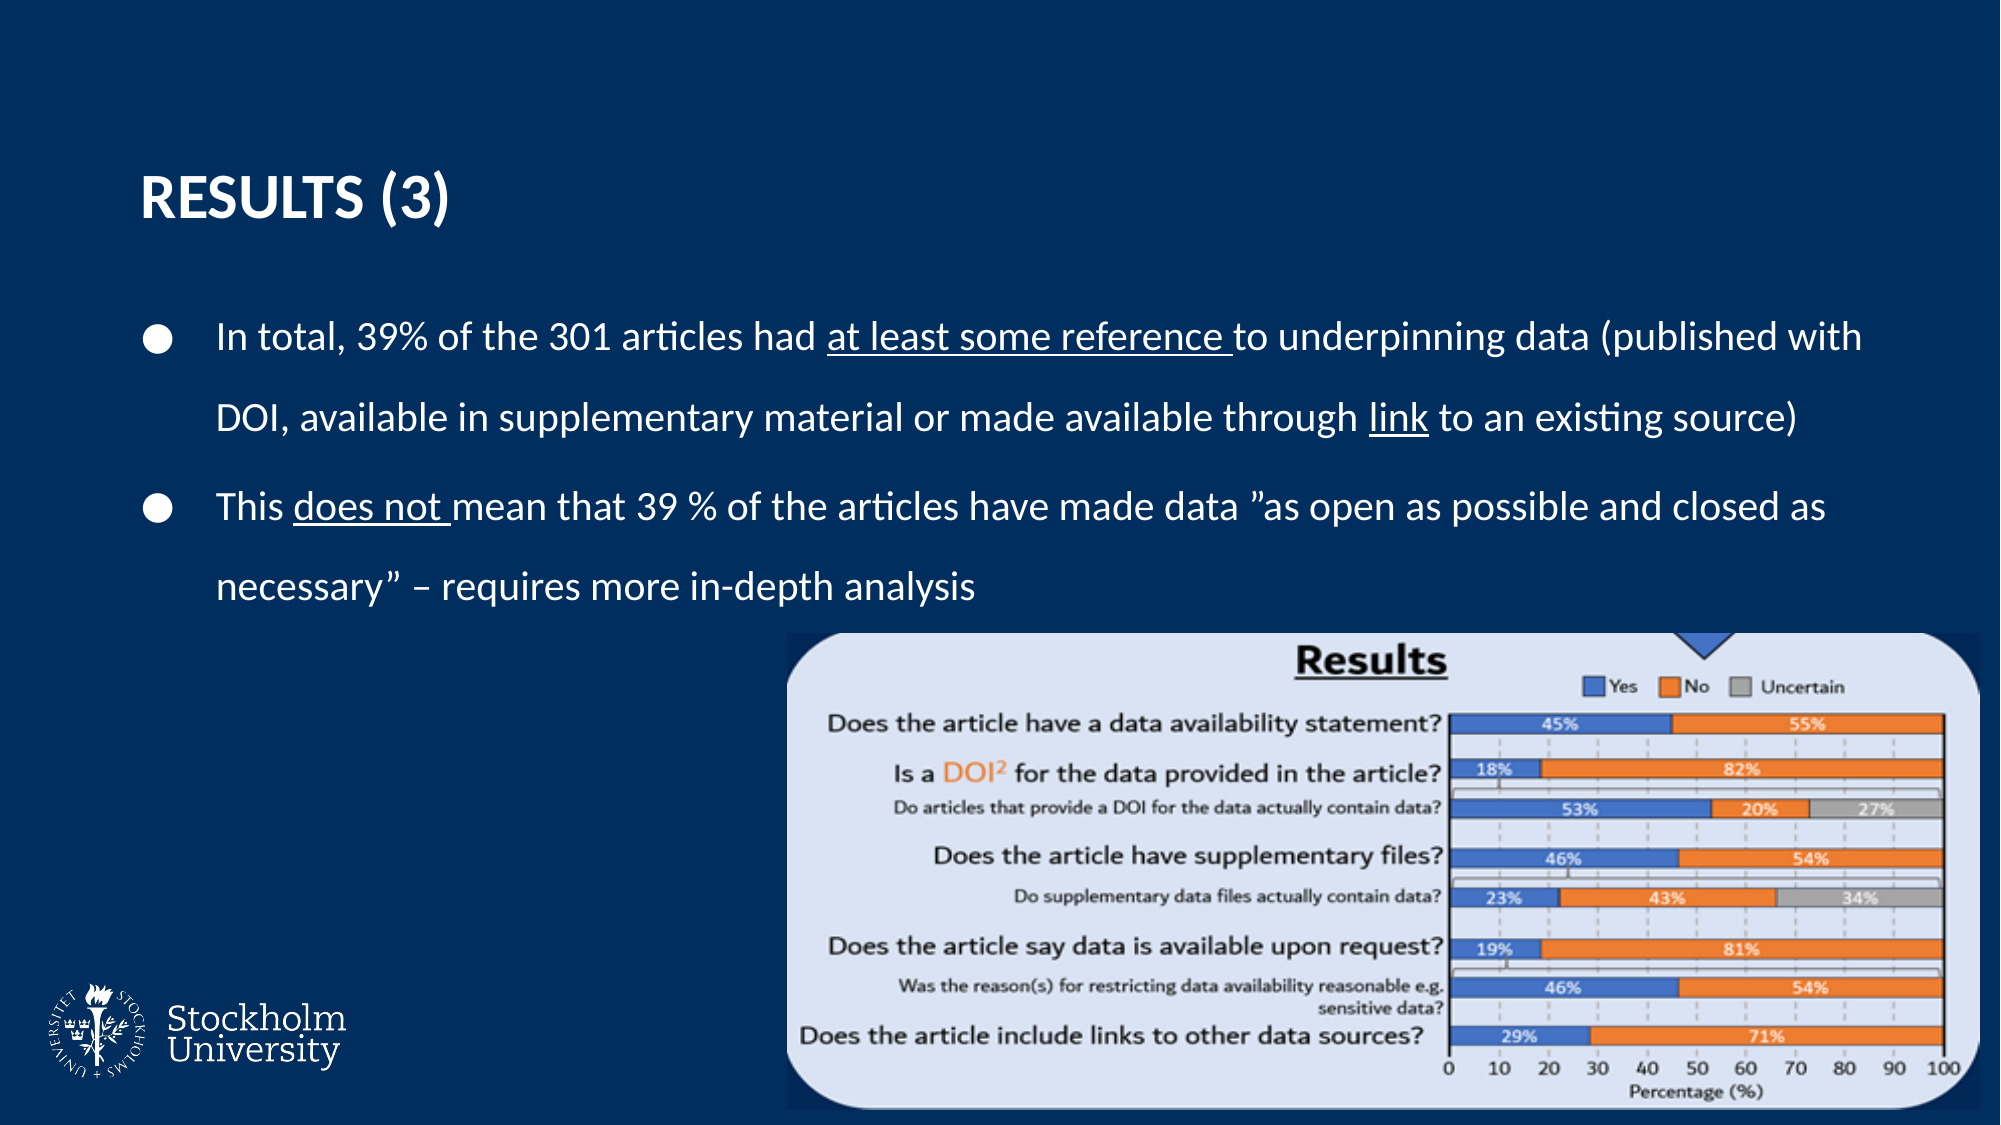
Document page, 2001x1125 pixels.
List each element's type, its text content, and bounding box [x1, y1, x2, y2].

title RESULTS (3) [125, 146, 1875, 271]
picture [787, 633, 1980, 1110]
picture [47, 983, 346, 1078]
list In total, 39% of the 301 articles had at least some reference to underpinning data (published with DOI, available in supplementary material or made available through link to an existing source) This does not mean that 39 % of the articles have made data ”as open as possible and closed as necessary” – requires more in-depth analysis [125, 271, 1910, 980]
